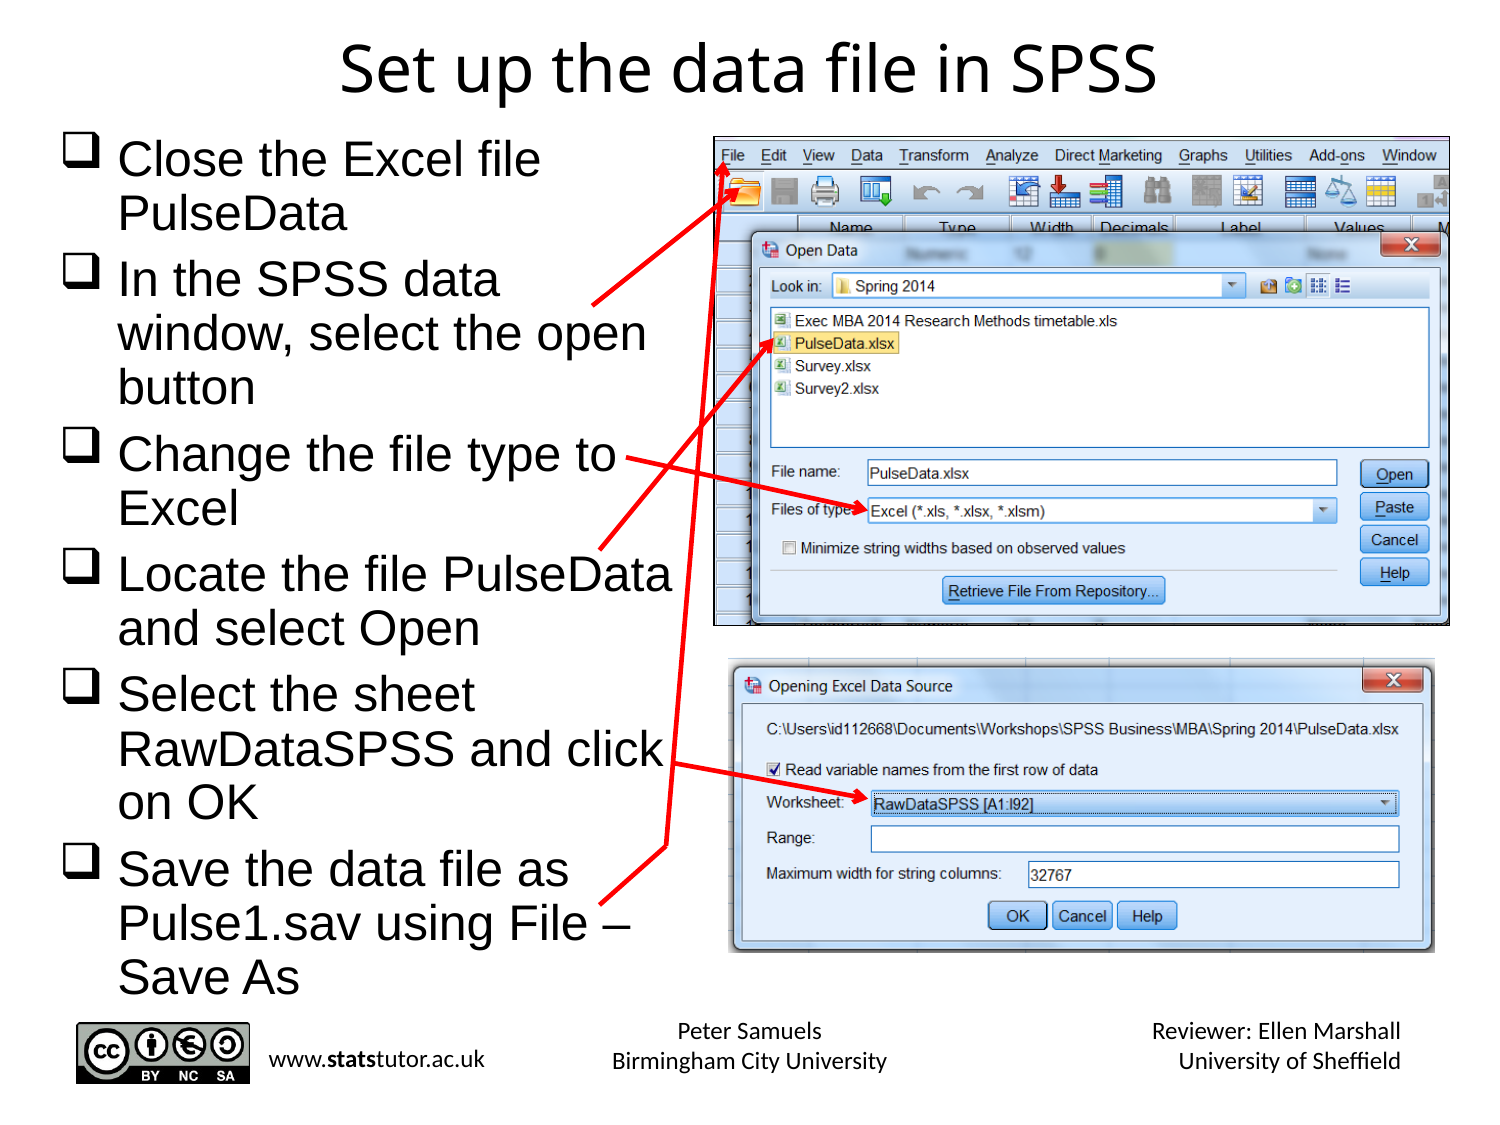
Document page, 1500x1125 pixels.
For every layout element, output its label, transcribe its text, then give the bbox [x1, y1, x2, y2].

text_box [599, 337, 660, 551]
title Set up the data file in SPSS [74, 19, 1425, 114]
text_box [665, 160, 724, 847]
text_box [728, 762, 869, 799]
picture [76, 1022, 251, 1084]
picture [714, 136, 1449, 626]
text_box www.statstutor.ac.uk [254, 1035, 561, 1080]
text_box Peter Samuels Birmingham City University [549, 1007, 951, 1083]
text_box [728, 337, 774, 551]
text_box Reviewer: Ellen Marshall University of Sheffield [1038, 1007, 1417, 1083]
picture [727, 656, 1436, 953]
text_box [778, 456, 869, 511]
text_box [599, 845, 667, 906]
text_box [591, 187, 660, 307]
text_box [728, 187, 740, 307]
list Close the Excel file PulseData In the SPSS data window, select the open button Change the file type to Excel Locate the file PulseData and select Open Select the sheet RawDataSPSS and click on OK Save the data file as Pulse1.sav using File – Save As [44, 125, 703, 1024]
